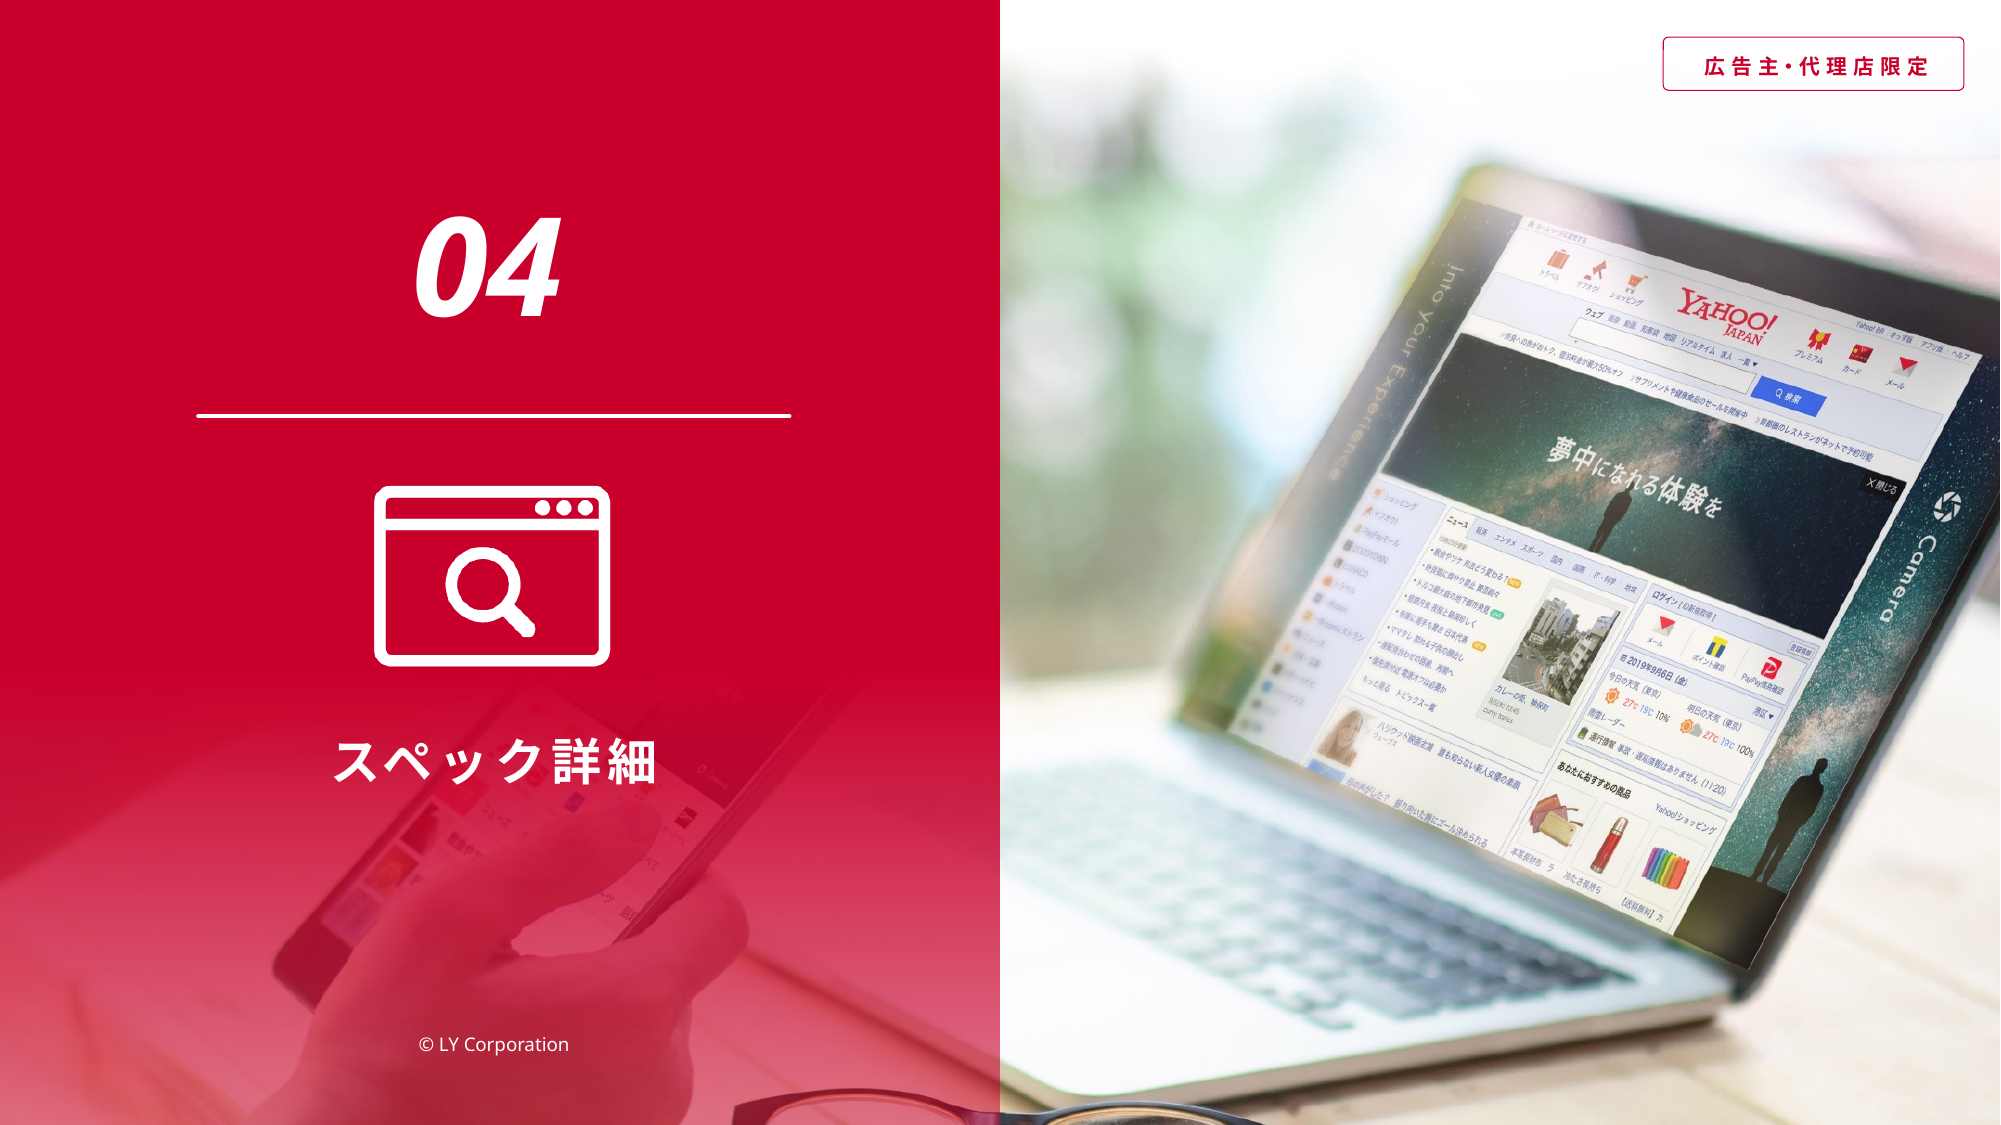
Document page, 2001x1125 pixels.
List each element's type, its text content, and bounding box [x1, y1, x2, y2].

picture [361, 454, 623, 696]
list 04 [397, 171, 587, 346]
picture [1000, 0, 2000, 1125]
list スペック詳細 [198, 723, 790, 956]
